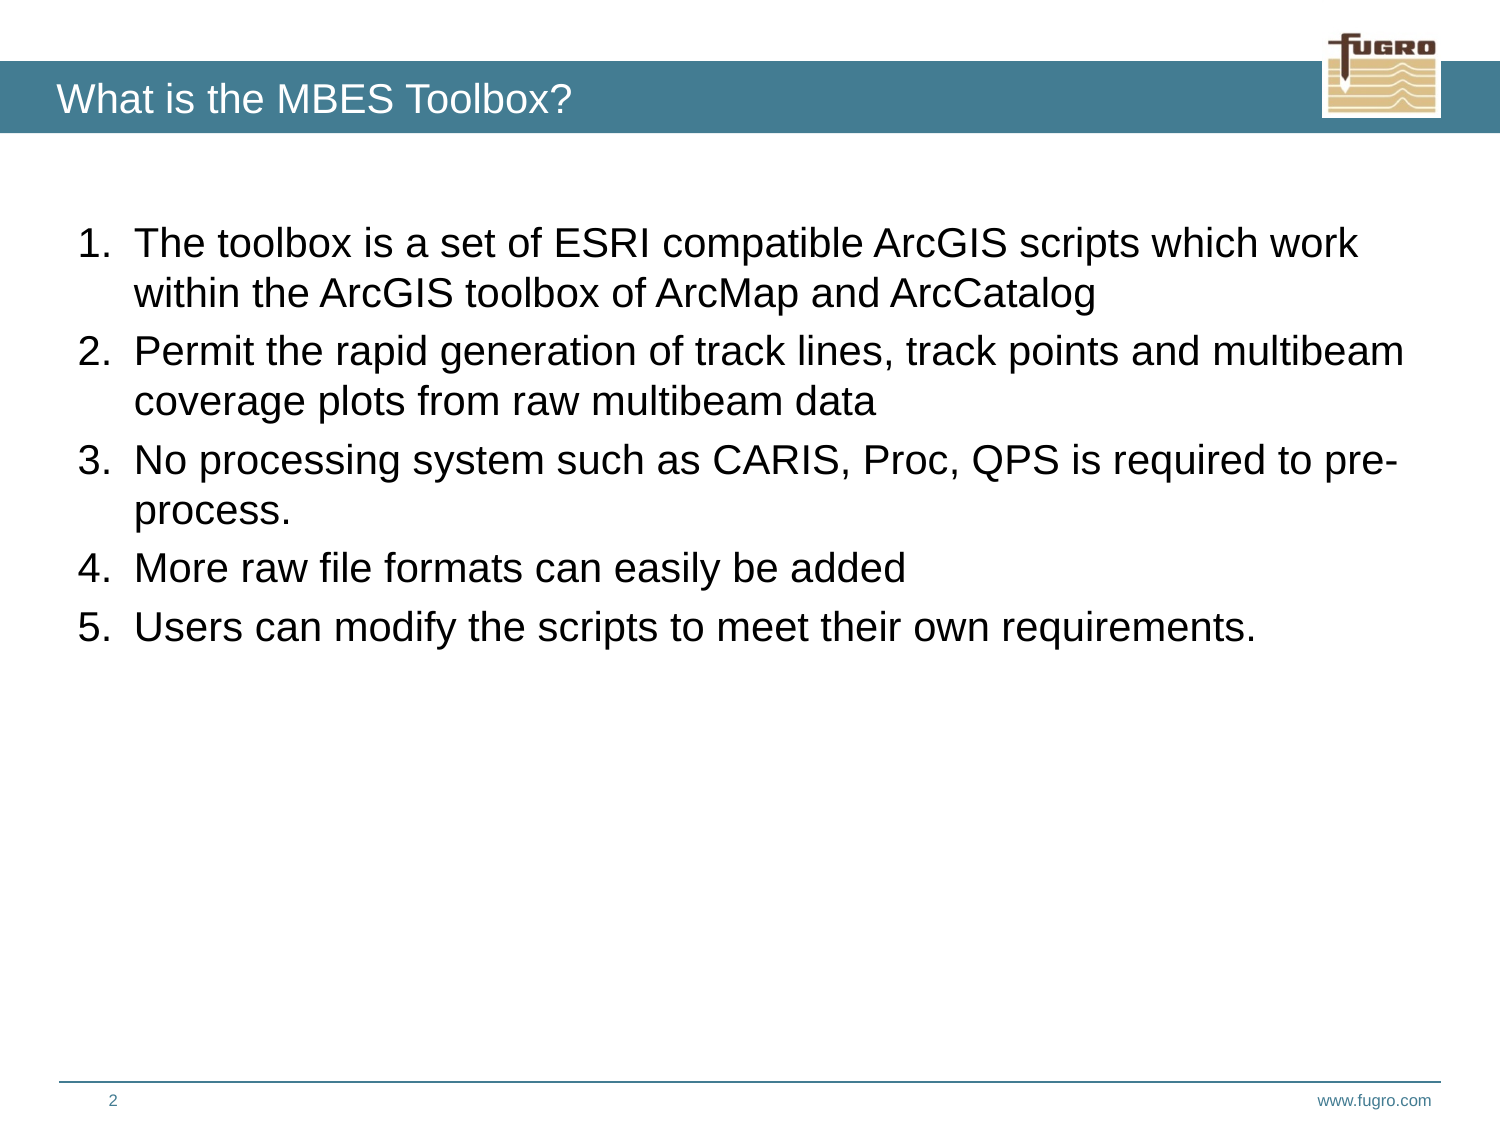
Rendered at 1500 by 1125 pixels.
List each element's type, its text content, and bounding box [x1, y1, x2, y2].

picture [1322, 0, 1441, 118]
title What is the MBES Toolbox? [41, 3, 1265, 191]
list The toolbox is a set of ESRI compatible ArcGIS scripts which work within the ArcGIS toolbox of ArcMap and ArcCatalog Permit the rapid generation of track lines, track points and multibeam coverage plots from raw multibeam data No processing system such as CARIS, Proc, QPS is required to pre-process. More raw file formats can easily be added Users can modify the scripts to meet their own requirements. [62, 208, 1436, 1047]
